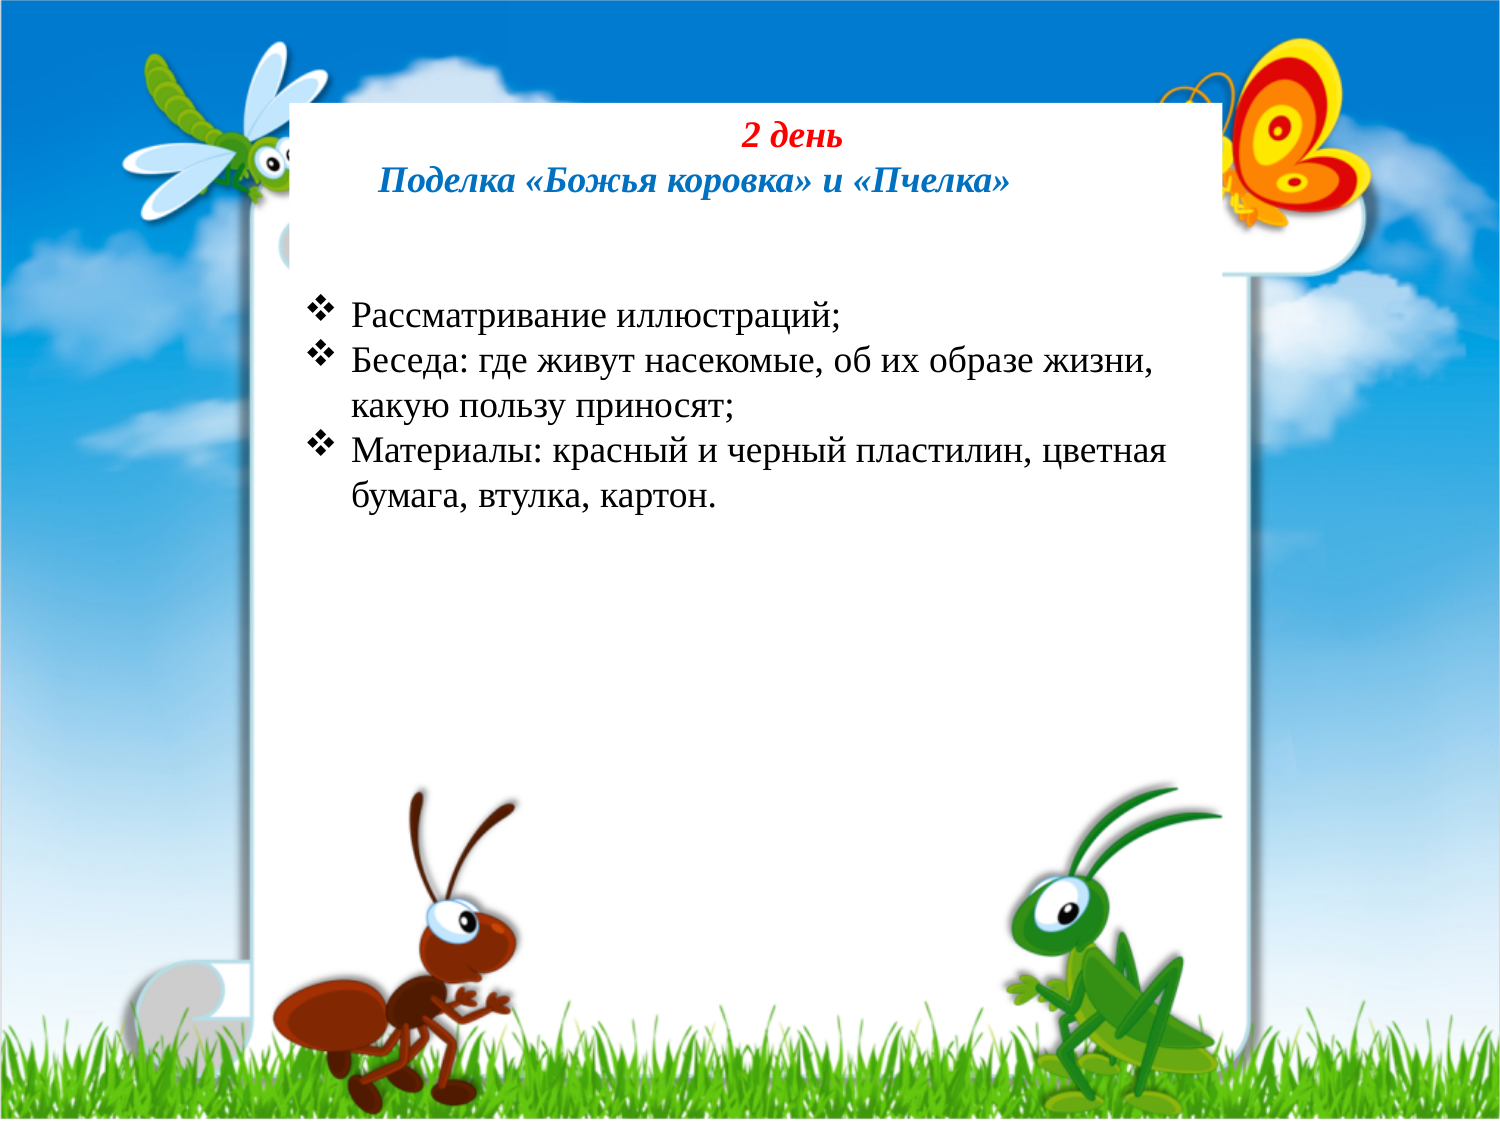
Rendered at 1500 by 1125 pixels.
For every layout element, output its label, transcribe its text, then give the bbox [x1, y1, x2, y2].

text_box 2 день Поделка «Божья коровка» и «Пчелка» Рассматривание иллюстраций; Беседа: где живут насекомые, об их образе жизни, какую пользу приносят; Материалы: красный и черный пластилин, цветная бумага, втулка, картон. [289, 102, 1223, 658]
picture [0, 0, 1500, 1125]
